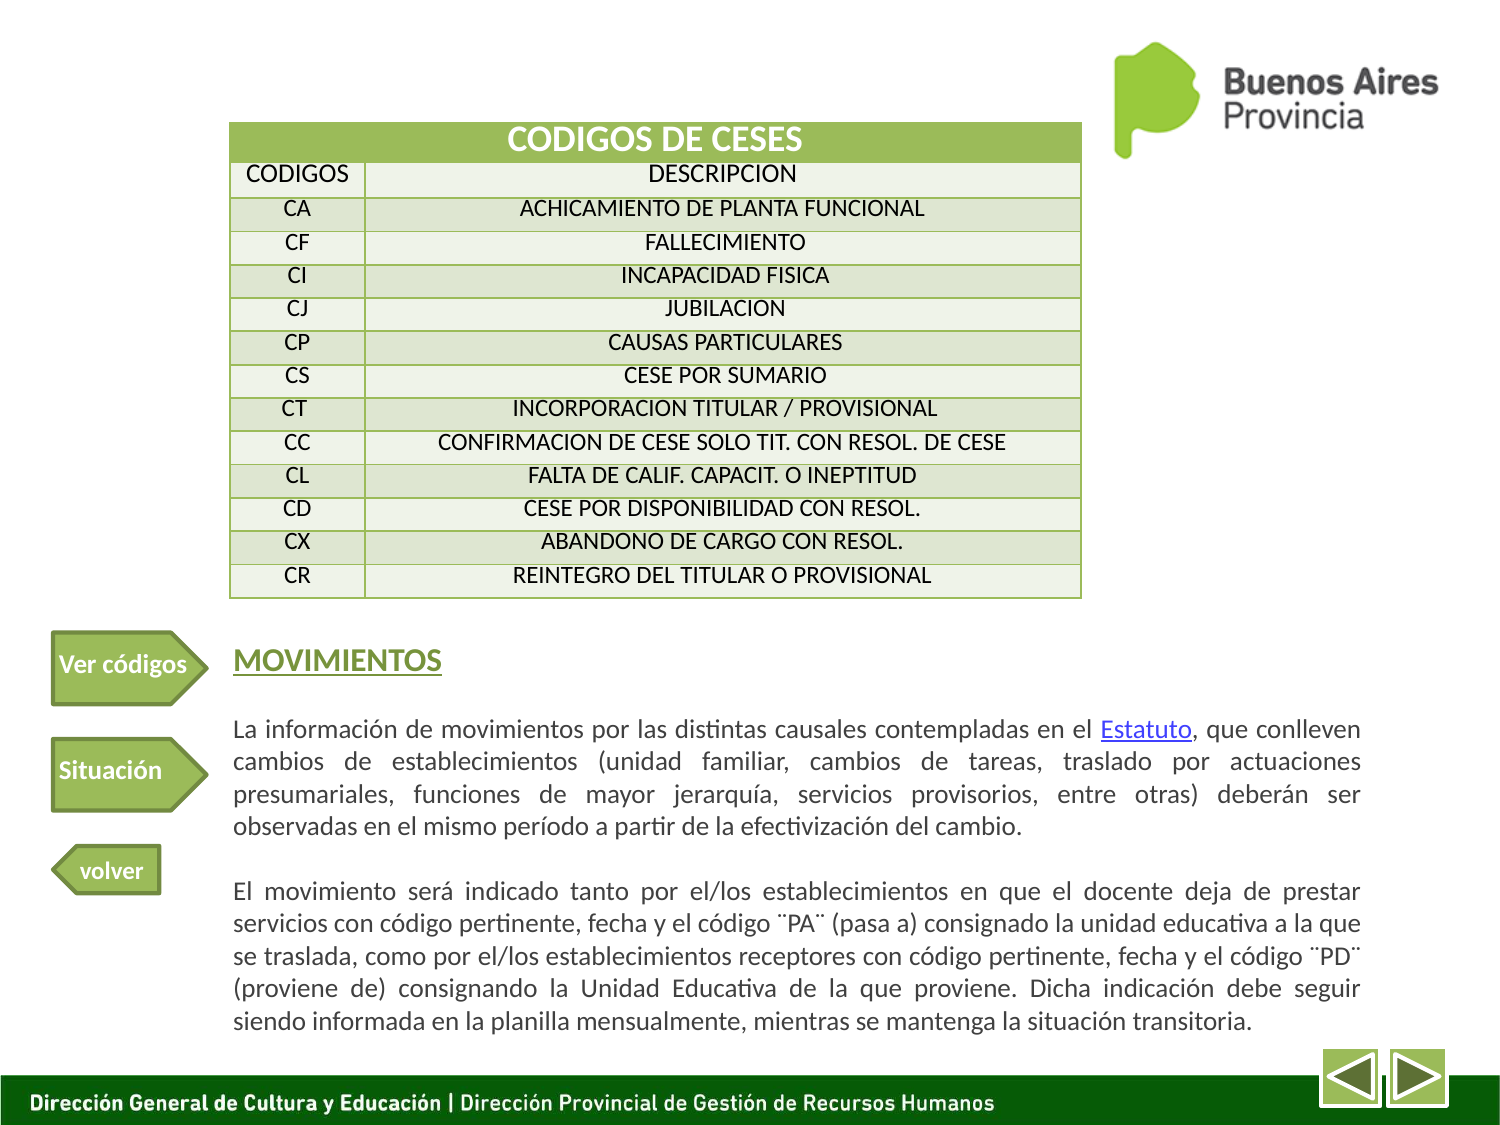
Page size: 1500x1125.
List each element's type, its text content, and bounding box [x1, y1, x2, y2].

table_cell CONFIRMACION DE CESE SOLO TIT. CON RESOL. DE CESE [366, 432, 1080, 464]
table_cell CA [231, 199, 364, 231]
table_cell INCAPACIDAD FISICA [366, 266, 1080, 297]
table_cell CJ [231, 299, 364, 330]
table_cell CS [231, 366, 364, 397]
table_cell JUBILACION [366, 299, 1080, 330]
table_cell CAUSAS PARTICULARES [366, 332, 1080, 364]
table_cell CESE POR DISPONIBILIDAD CON RESOL. [366, 499, 1080, 530]
picture [1104, 30, 1448, 169]
table_cell CP [231, 332, 364, 364]
table_cell FALLECIMIENTO [366, 232, 1080, 264]
table_cell CESE POR SUMARIO [366, 366, 1080, 397]
table_cell CI [231, 266, 364, 297]
table_cell CC [231, 432, 364, 464]
table_cell CL [231, 465, 364, 497]
table_cell ABANDONO DE CARGO CON RESOL. [366, 532, 1080, 564]
table_cell CF [231, 232, 364, 264]
text_box Ver códigos [50, 630, 209, 707]
table_cell REINTEGRO DEL TITULAR O PROVISIONAL [366, 565, 1080, 597]
text_box [1386, 1045, 1449, 1073]
table_cell CD [231, 499, 364, 530]
table_cell FALTA DE CALIF. CAPACIT. O INEPTITUD [366, 465, 1080, 497]
table_cell CR [231, 565, 364, 597]
text_box MOVIMIENTOS La información de movimientos por las distintas causales contempladas en el Estatuto, que conlleven cambios de establecimientos (unidad familiar, cambios de tareas, traslado por actuaciones presumariales, funciones de mayor jerarquía, servicios provisorios, entre otras) deberán ser observadas en el mismo período a partir de la efectivización del cambio. El movimiento será indicado tanto por el/los establecimientos en que el docente deja de prestar servicios con código pertinente, fecha y el código ¨PA¨ (pasa a) consignado la unidad educativa a la que se traslada, como por el/los establecimientos receptores con código pertinente, fecha y el código ¨PD¨ (proviene de) consignando la Unidad Educativa de la que proviene. Dicha indicación debe seguir siendo informada en la planilla mensualmente, mientras se mantenga la situación transitoria. [218, 631, 1376, 1073]
table_cell INCORPORACION TITULAR / PROVISIONAL [366, 399, 1080, 430]
table_cell CX [231, 532, 364, 564]
table_cell CT [231, 399, 364, 430]
table_cell ACHICAMIENTO DE PLANTA FUNCIONAL [366, 199, 1080, 231]
picture [0, 1074, 1500, 1125]
table_cell CODIGOS [231, 163, 364, 197]
table_cell DESCRIPCION [366, 163, 1080, 197]
table_header CODIGOS DE CESES [231, 124, 1080, 161]
text_box [1376, 1045, 1382, 1073]
text_box Situación [50, 736, 209, 813]
text_box volver [50, 843, 162, 896]
